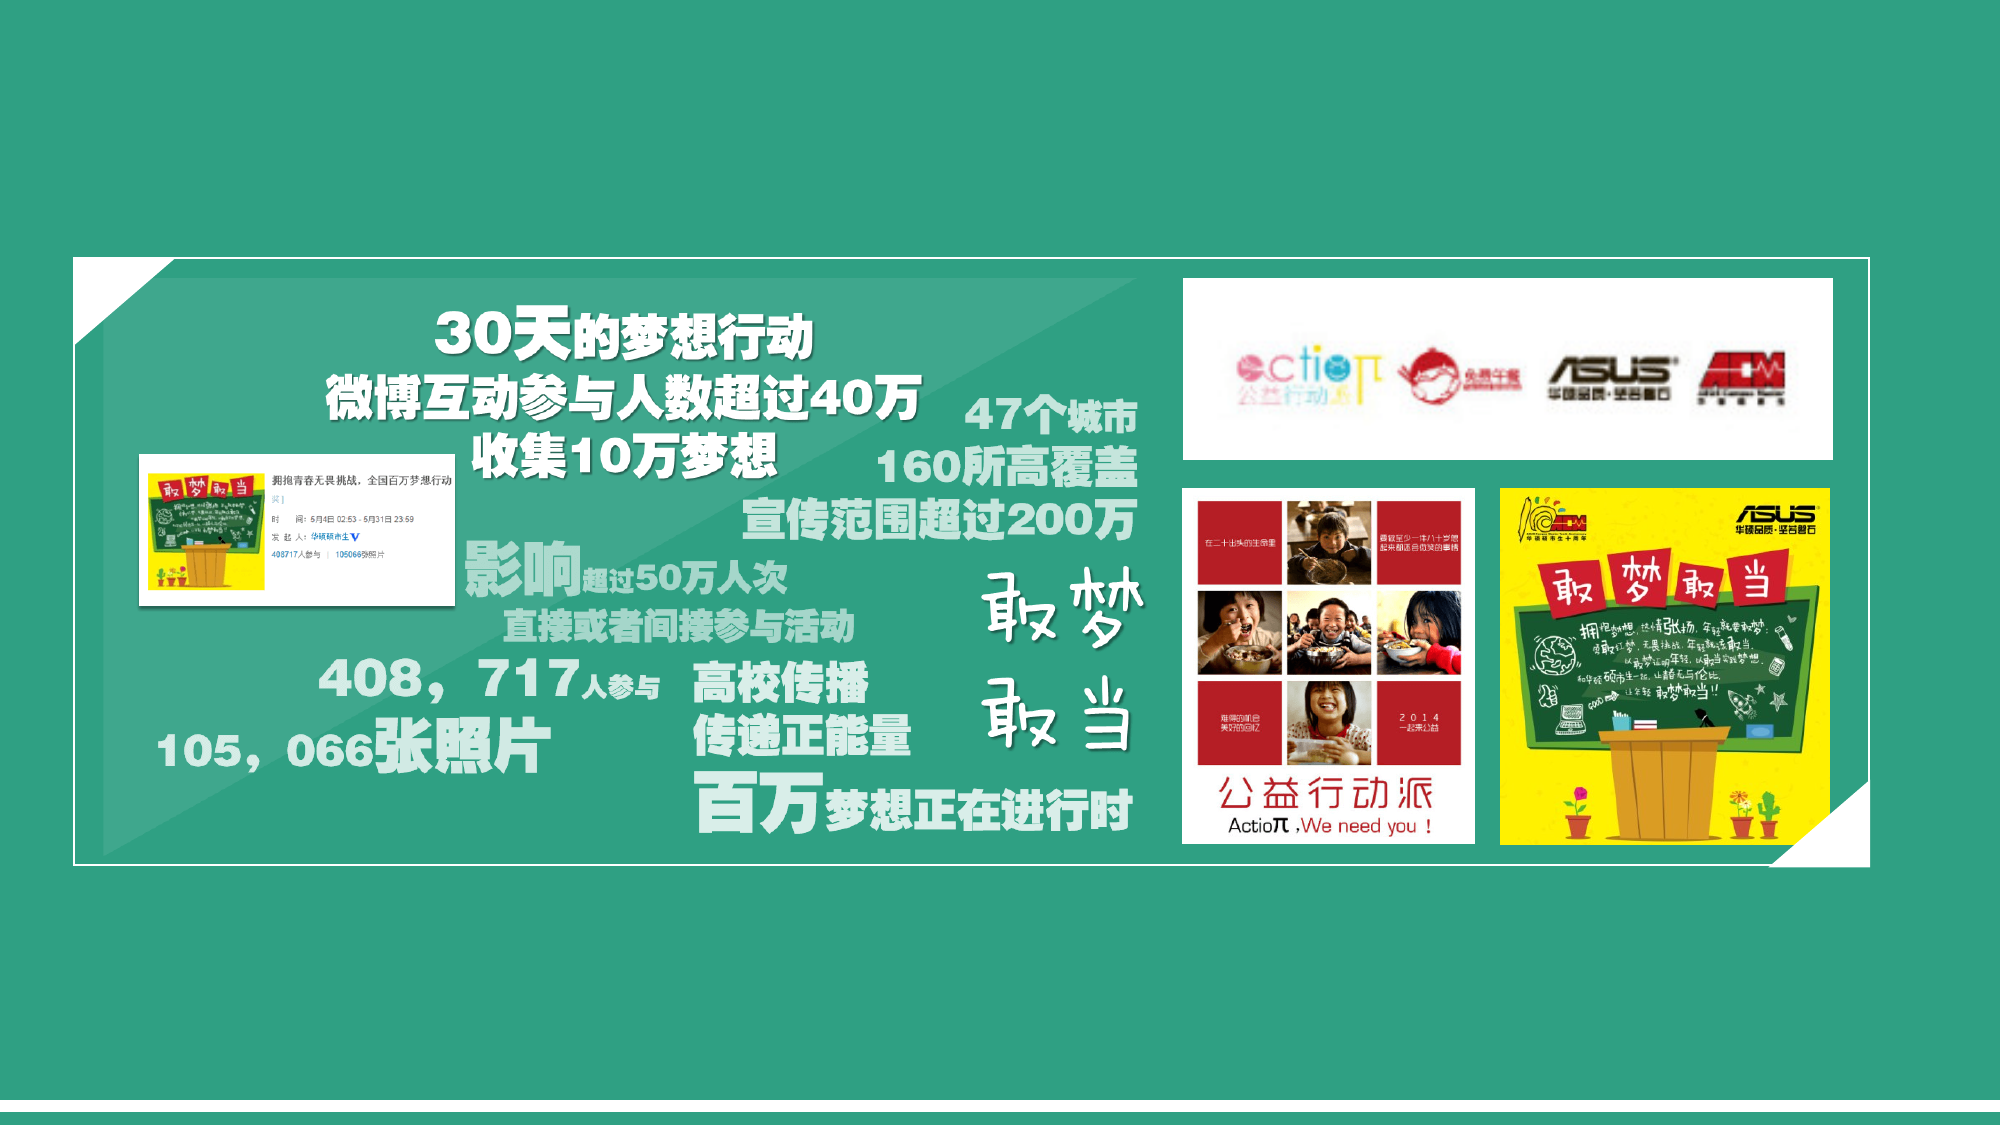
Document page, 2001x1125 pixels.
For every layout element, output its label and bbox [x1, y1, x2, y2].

picture [103, 278, 1152, 856]
picture [1182, 489, 1475, 844]
text_box [73, 257, 1870, 866]
text_box [1765, 777, 1872, 869]
picture [1499, 488, 1830, 845]
picture [1183, 279, 1833, 460]
